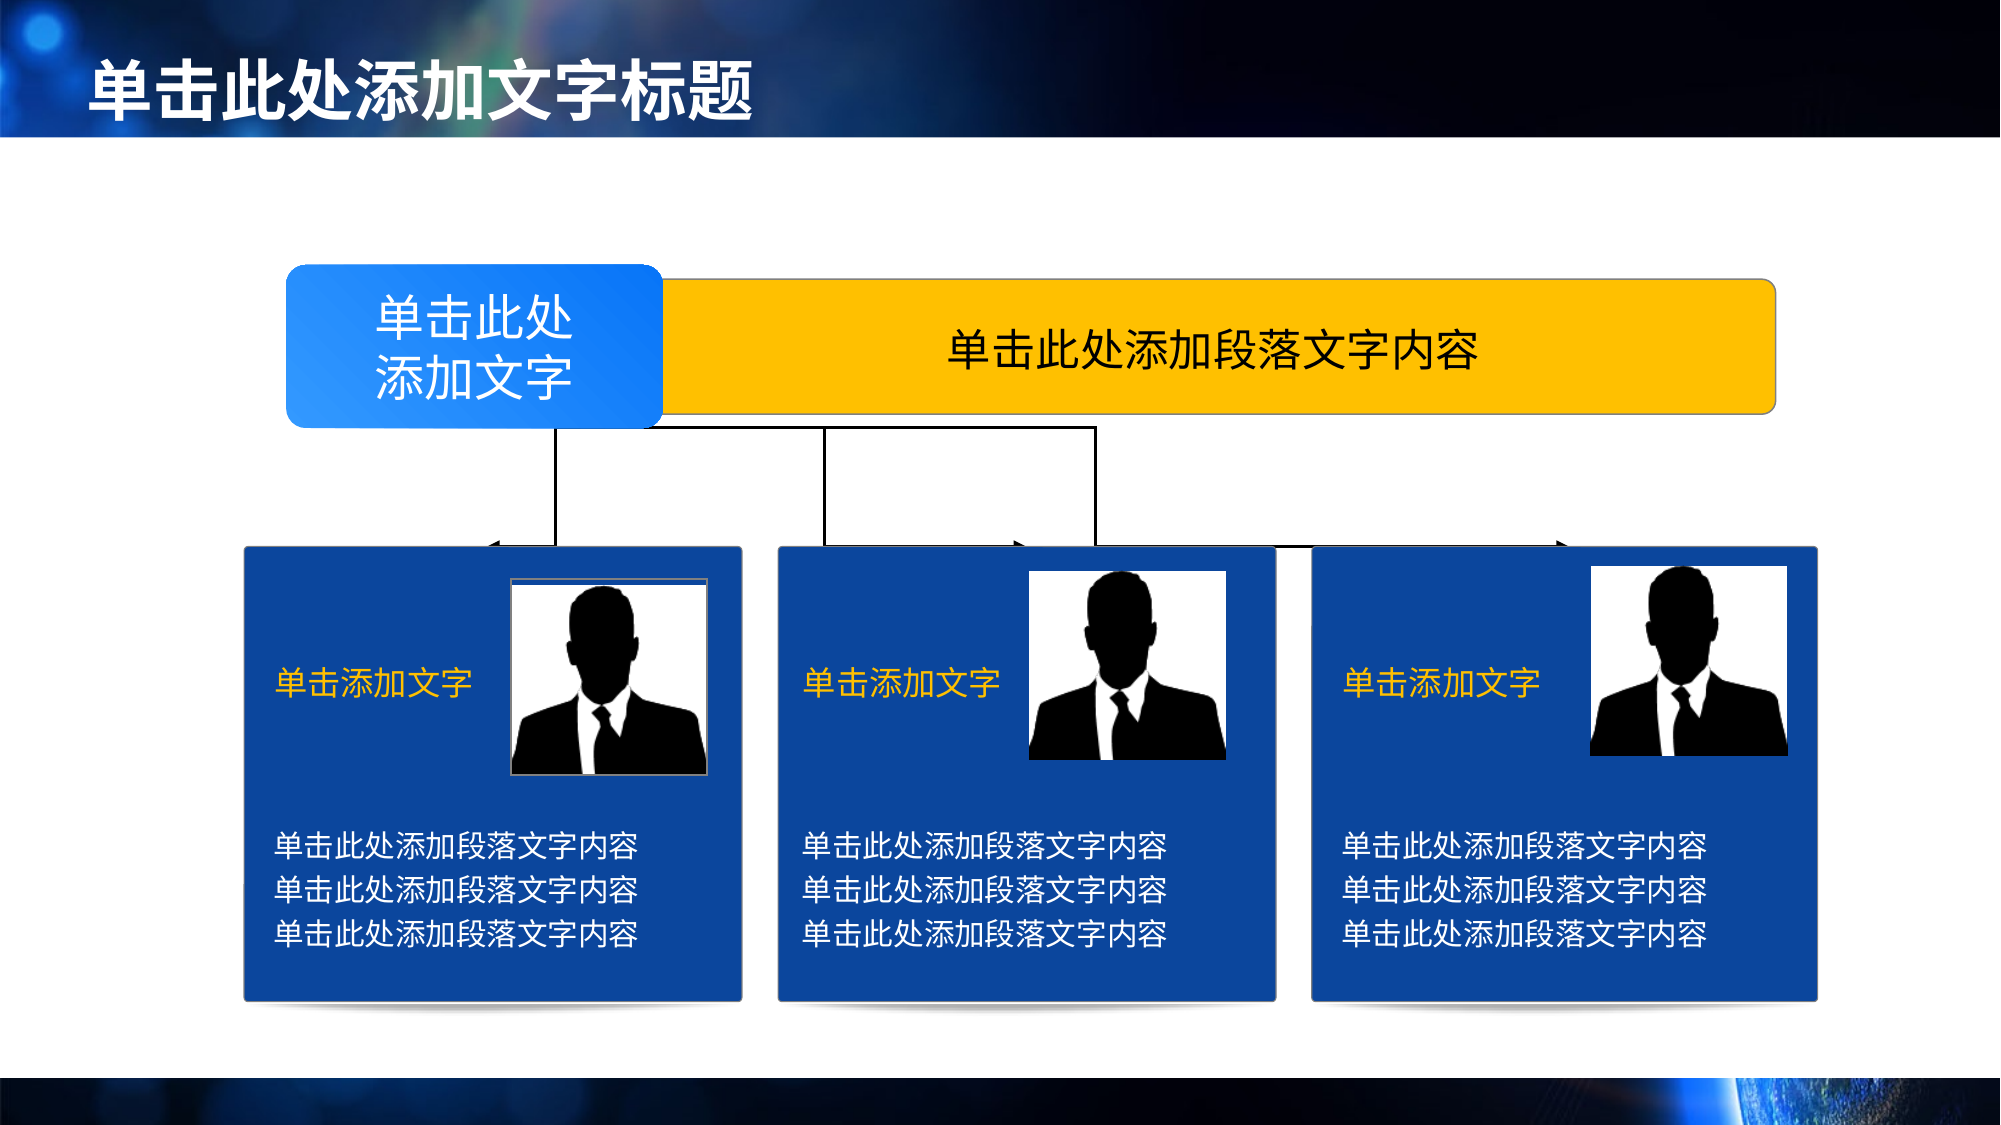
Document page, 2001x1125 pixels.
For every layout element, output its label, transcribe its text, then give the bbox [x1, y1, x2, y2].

picture [0, 0, 2000, 137]
picture [0, 1078, 2000, 1125]
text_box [609, 279, 1776, 415]
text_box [778, 546, 1276, 1024]
text_box 单击此处 添加文字 [286, 264, 662, 429]
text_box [244, 546, 742, 1024]
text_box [487, 427, 1570, 547]
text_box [1311, 546, 1818, 1024]
